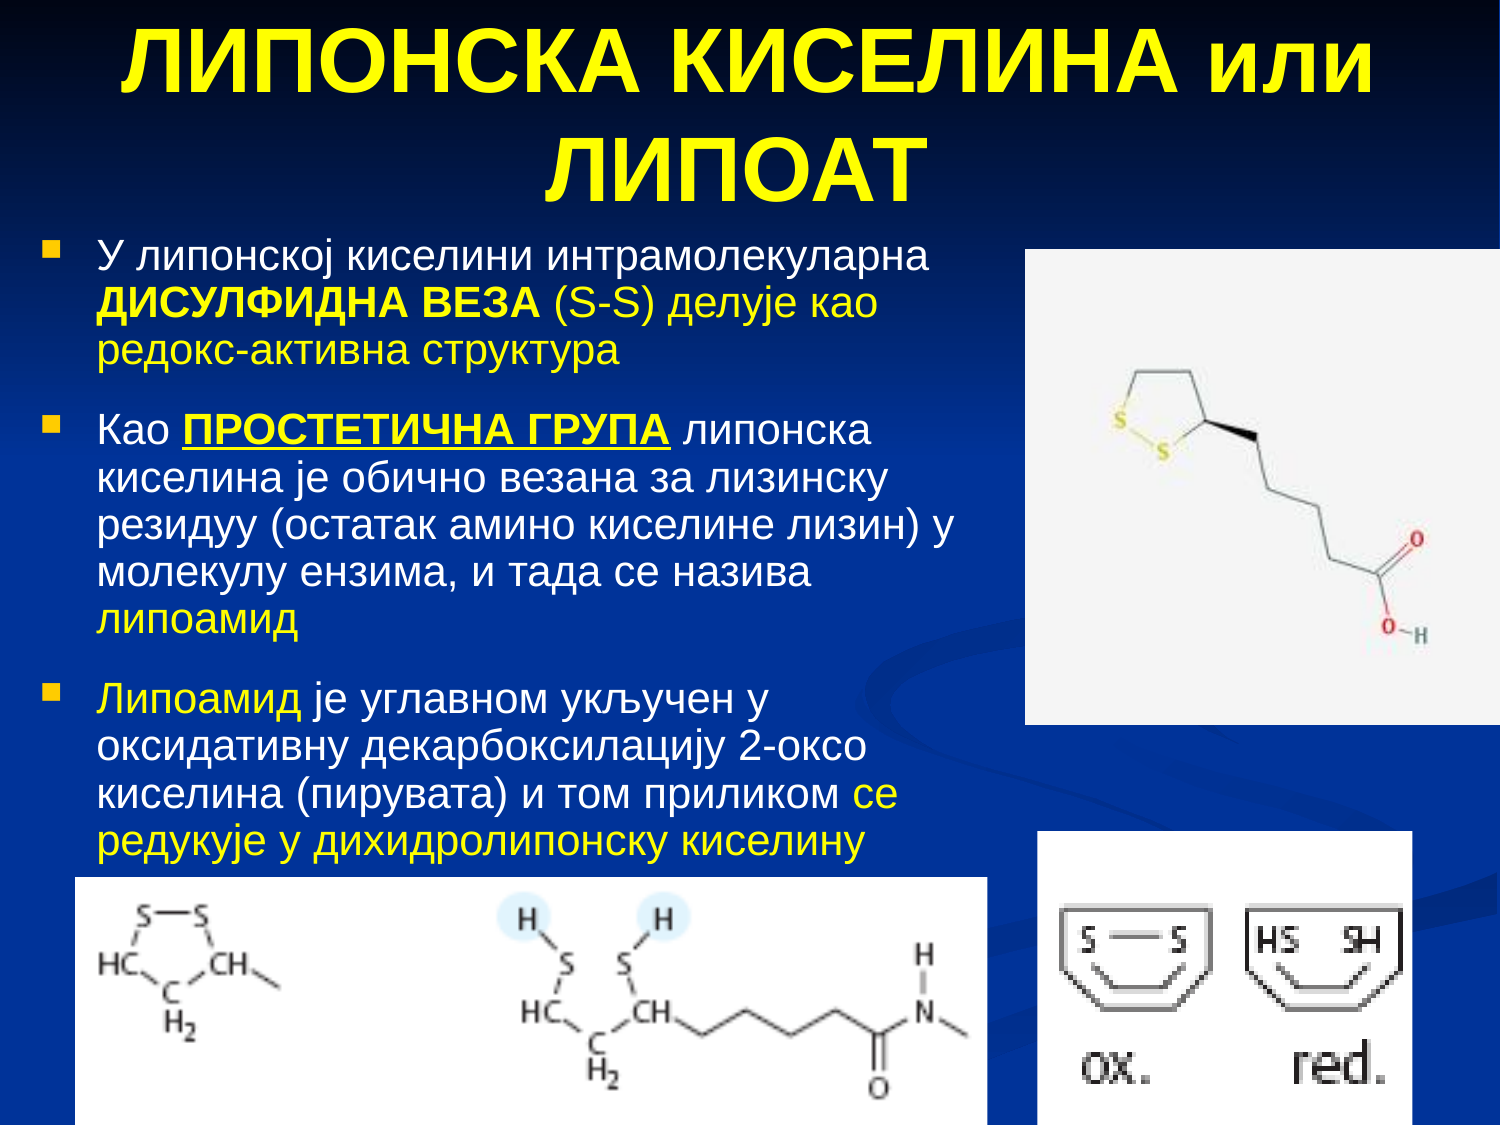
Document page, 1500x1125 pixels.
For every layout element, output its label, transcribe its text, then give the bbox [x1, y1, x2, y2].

picture [1037, 831, 1413, 1125]
title ЛИПОНСКА КИСЕЛИНА или ЛИПОАТ [0, 45, 1500, 175]
list У липонској киселини интрамолекуларна ДИСУЛФИДНА ВЕЗА (S-S) делује као редокс-активна структура Као ПРОСТЕТИЧНА ГРУПА липонска киселина је обично везана за лизинску резидуу (остатак амино киселине лизин) у молекулу ензима, и тада се назива липоамид Липоамид је углавном укључен у оксидативну декарбоксилацију 2-оксо киселина (пирувата) и том приликом се редукује у дихидролипонску киселину [24, 224, 1000, 888]
picture [1024, 249, 1500, 726]
picture [74, 876, 988, 1125]
